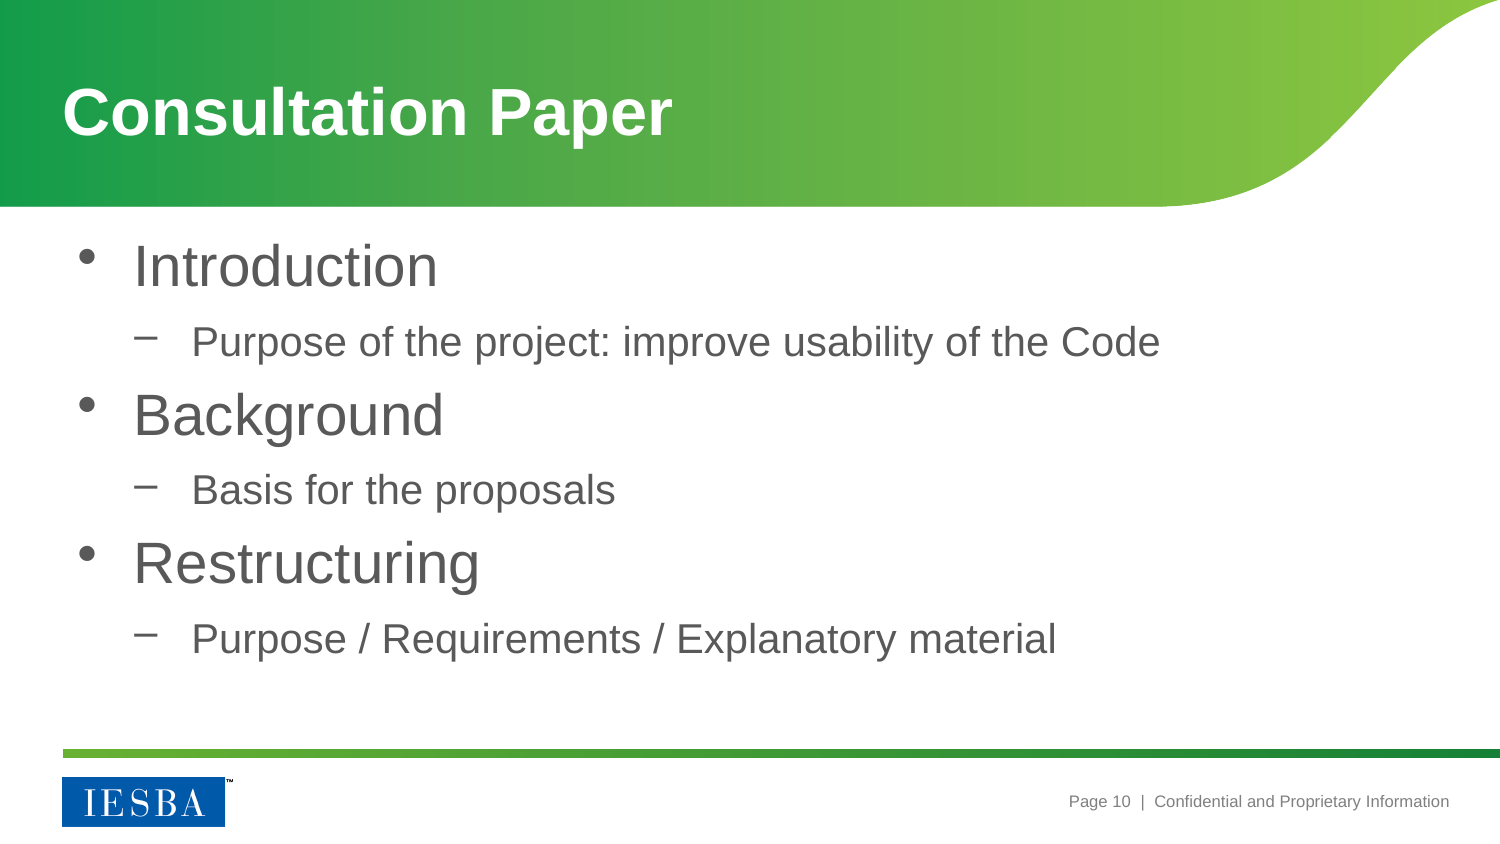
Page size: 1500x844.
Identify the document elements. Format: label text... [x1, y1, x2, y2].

picture [0, 0, 1500, 207]
list Introduction Purpose of the project: improve usability of the Code Background Basis for the proposals Restructuring Purpose / Requirements / Explanatory material [62, 220, 1450, 724]
title Consultation Paper [62, 75, 1300, 142]
picture [62, 777, 233, 827]
